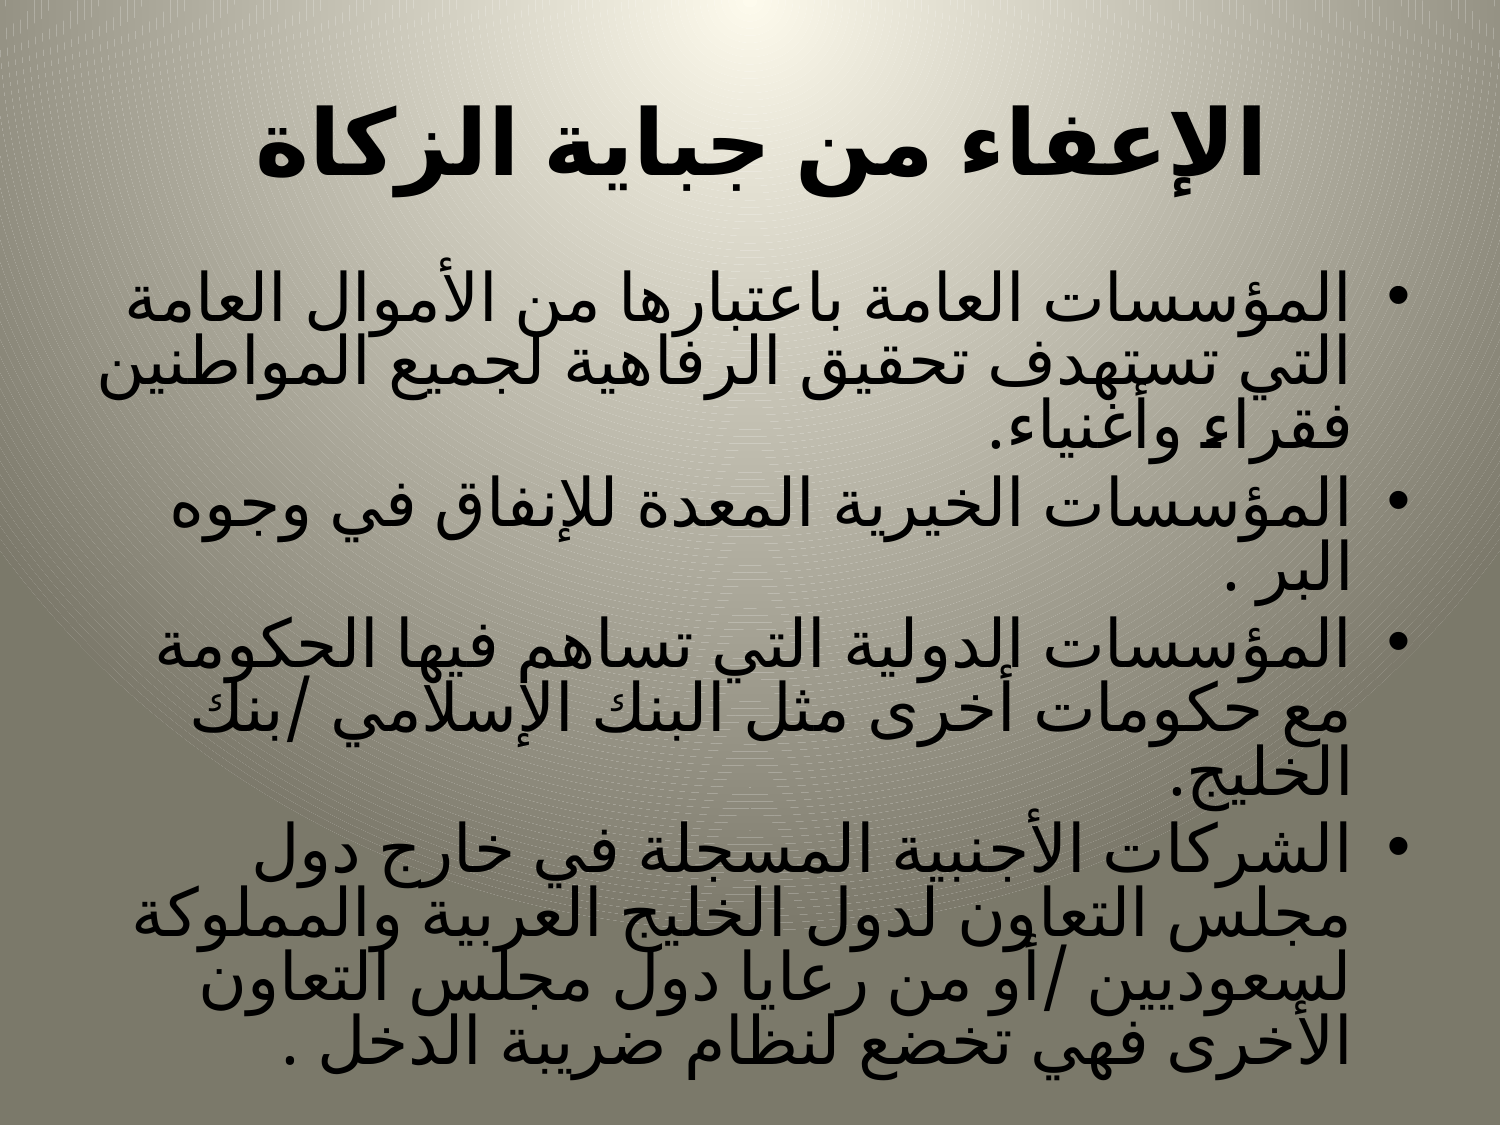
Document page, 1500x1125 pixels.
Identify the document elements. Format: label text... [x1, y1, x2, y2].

list المؤسسات العامة باعتبارها من الأموال العامة التي تستهدف تحقيق الرفاهية لجميع المواطنين فقراء وأغنياء. المؤسسات الخيرية المعدة للإنفاق في وجوه البر . المؤسسات الدولية التي تساهم فيها الحكومة مع حكومات أخرى مثل البنك الإسلامي /بنك الخليج. الشركات الأجنبية المسجلة في خارج دول مجلس التعاون لدول الخليج العربية والمملوكة لسعوديين /أو من رعايا دول مجلس التعاون الأخرى فهي تخضع لنظام ضريبة الدخل . . [75, 262, 1425, 1005]
title الإعفاء من جباية الزكاة [75, 45, 1425, 233]
